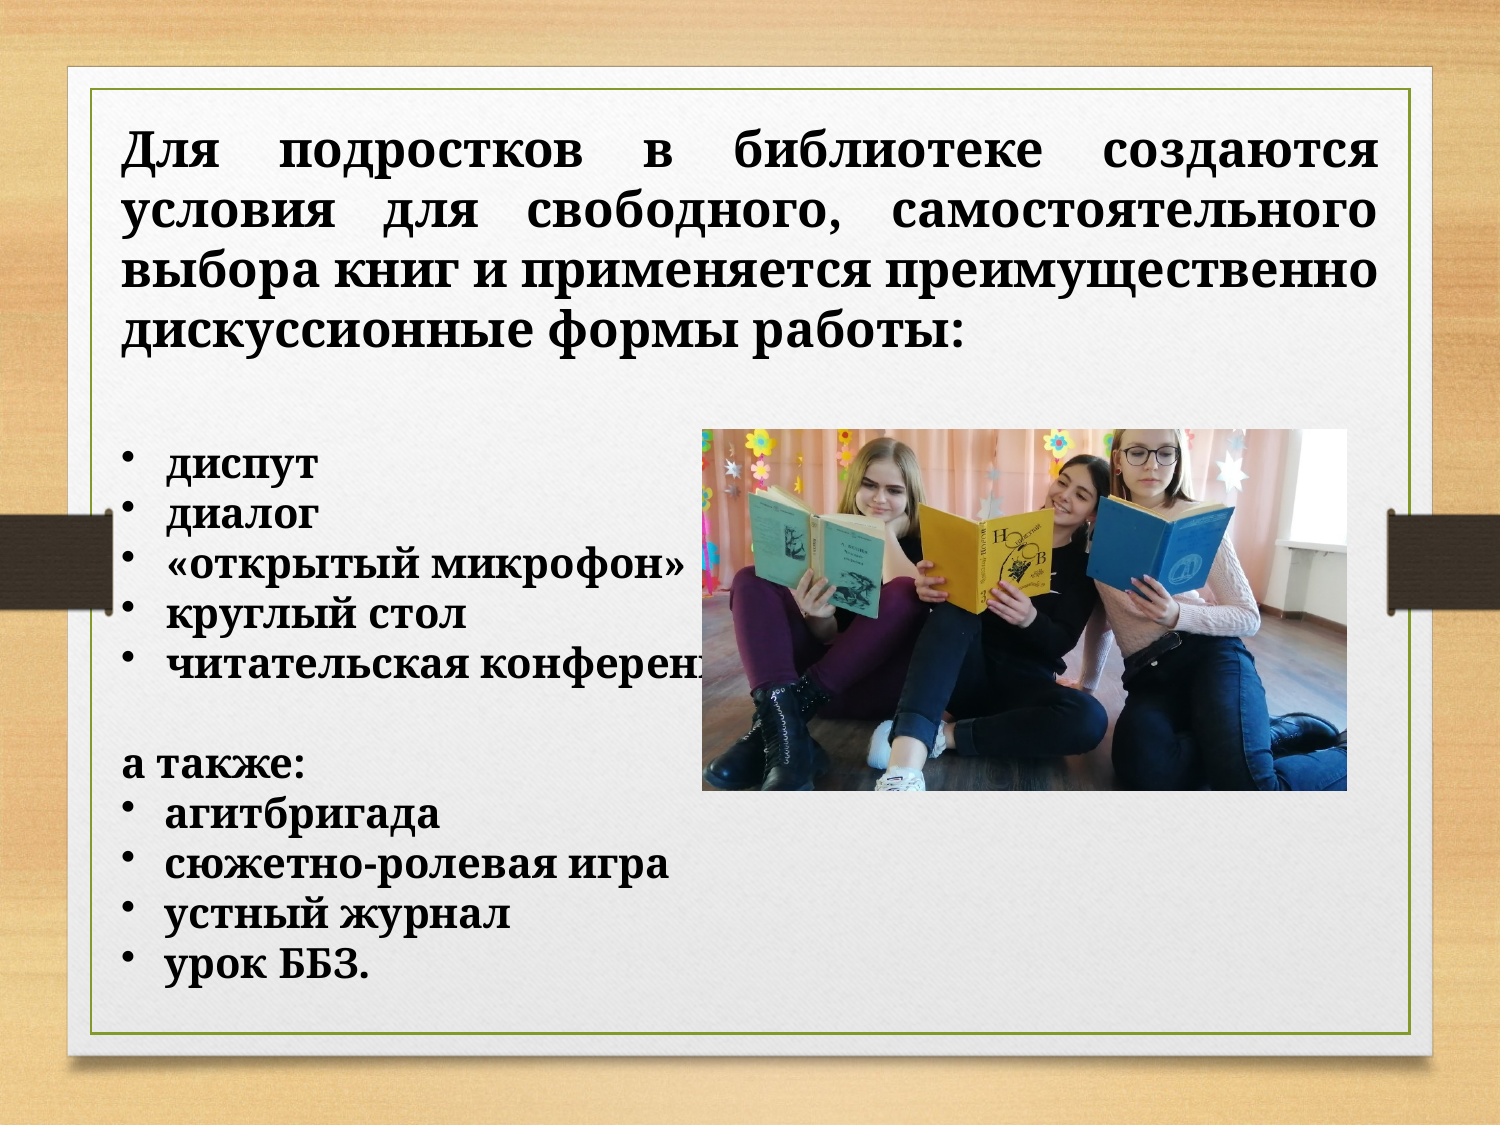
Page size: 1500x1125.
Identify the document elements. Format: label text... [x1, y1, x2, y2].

text_box диспут диалог «открытый микрофон» круглый стол читательская конференция а также: агитбригада сюжетно-ролевая игра устный журнал урок ББЗ. [106, 429, 896, 1045]
picture [0, 0, 1500, 1125]
text_box [29, 137, 1471, 1012]
text_box Для подростков в библиотеке создаются условия для свободного, самостоятельного выбора книг и применяется преимущественно дискуссионные формы работы: [106, 110, 1394, 366]
